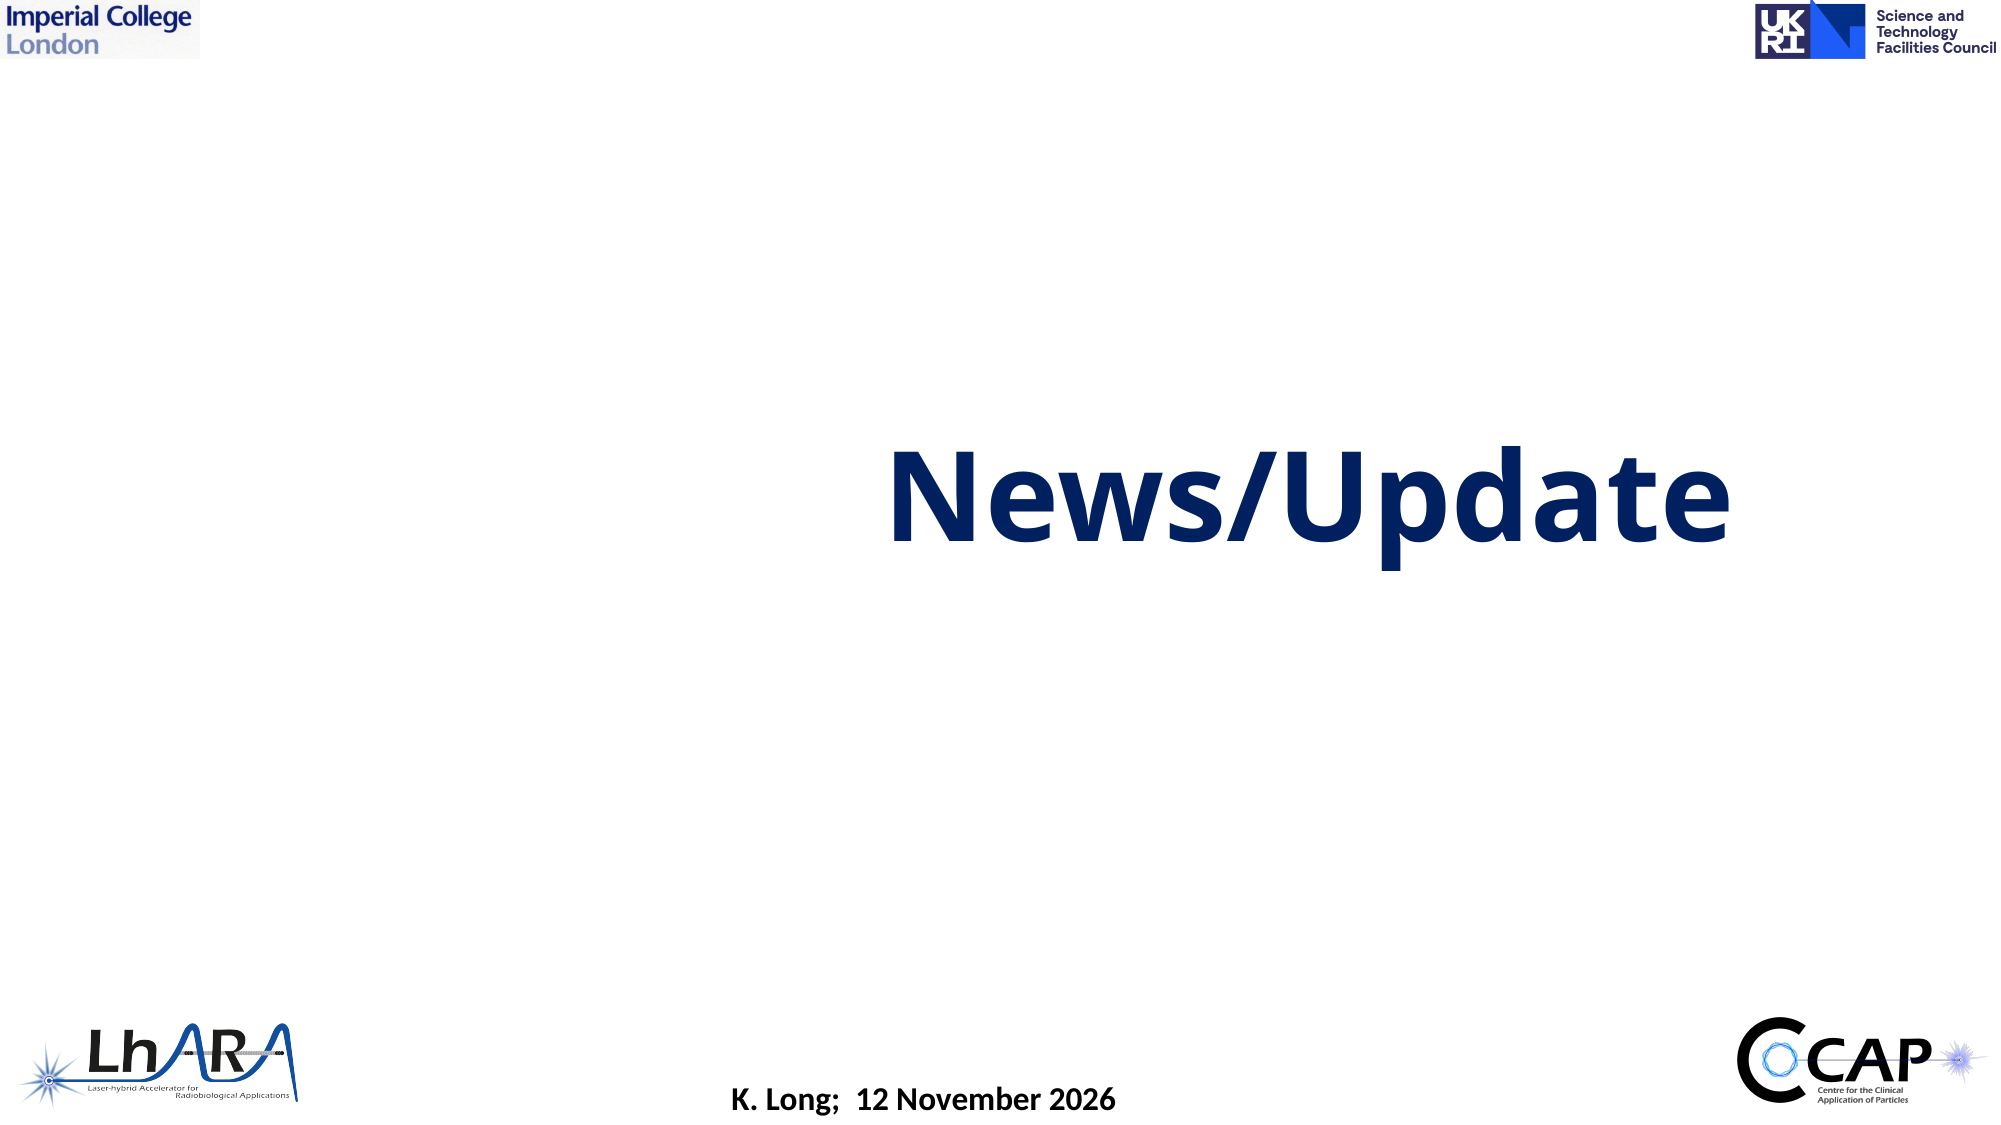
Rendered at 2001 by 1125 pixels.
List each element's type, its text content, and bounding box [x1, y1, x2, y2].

picture [0, 1011, 334, 1124]
picture [1755, 0, 1996, 59]
title News/Update [249, 184, 1750, 576]
picture [1731, 996, 2000, 1124]
picture [0, 0, 200, 59]
